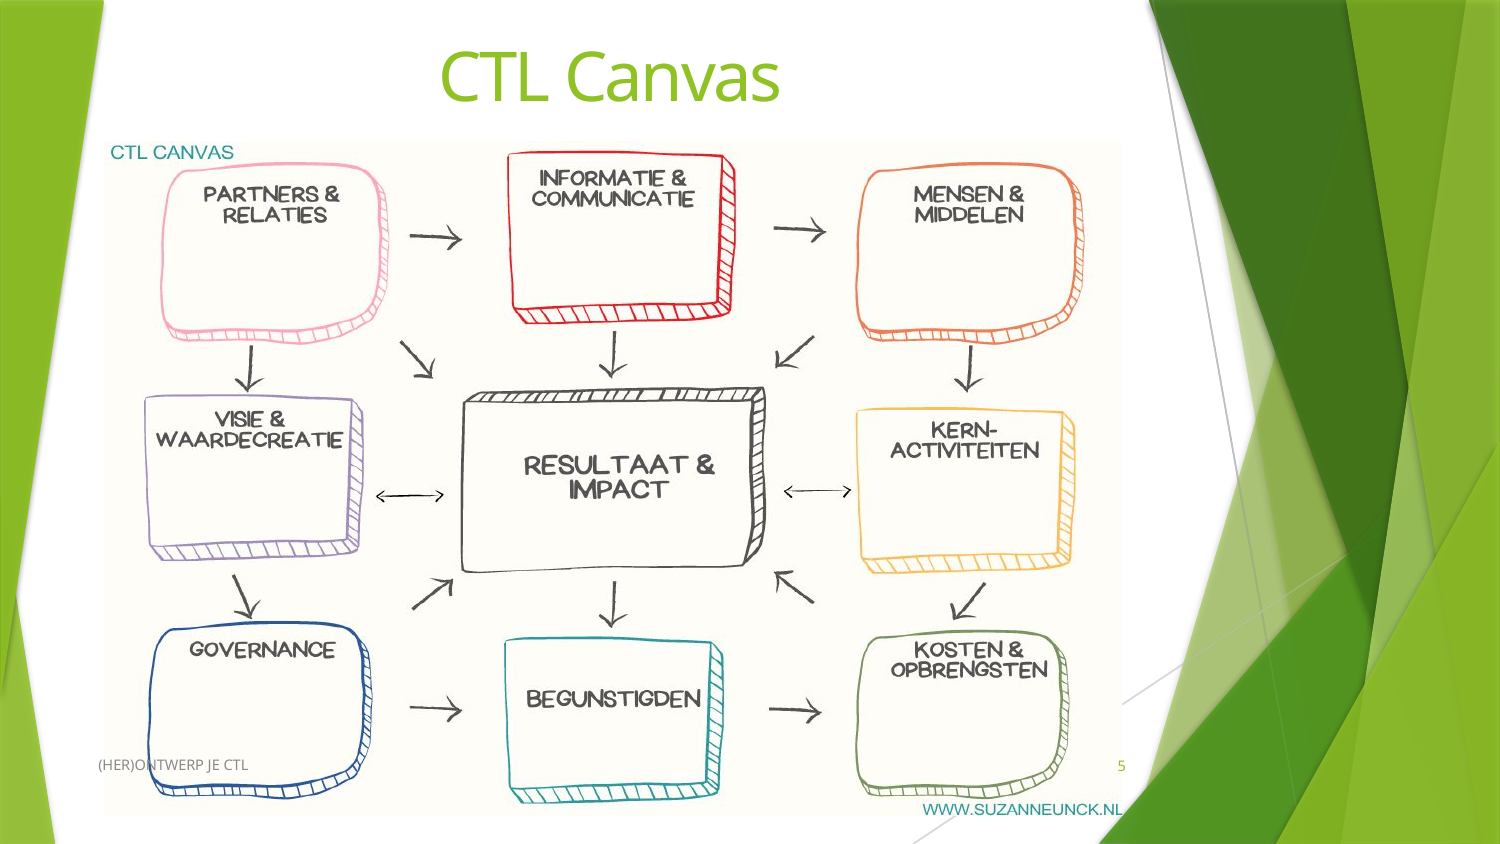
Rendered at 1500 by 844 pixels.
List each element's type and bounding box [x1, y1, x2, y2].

picture [103, 140, 1123, 816]
text_box [0, 0, 1500, 844]
